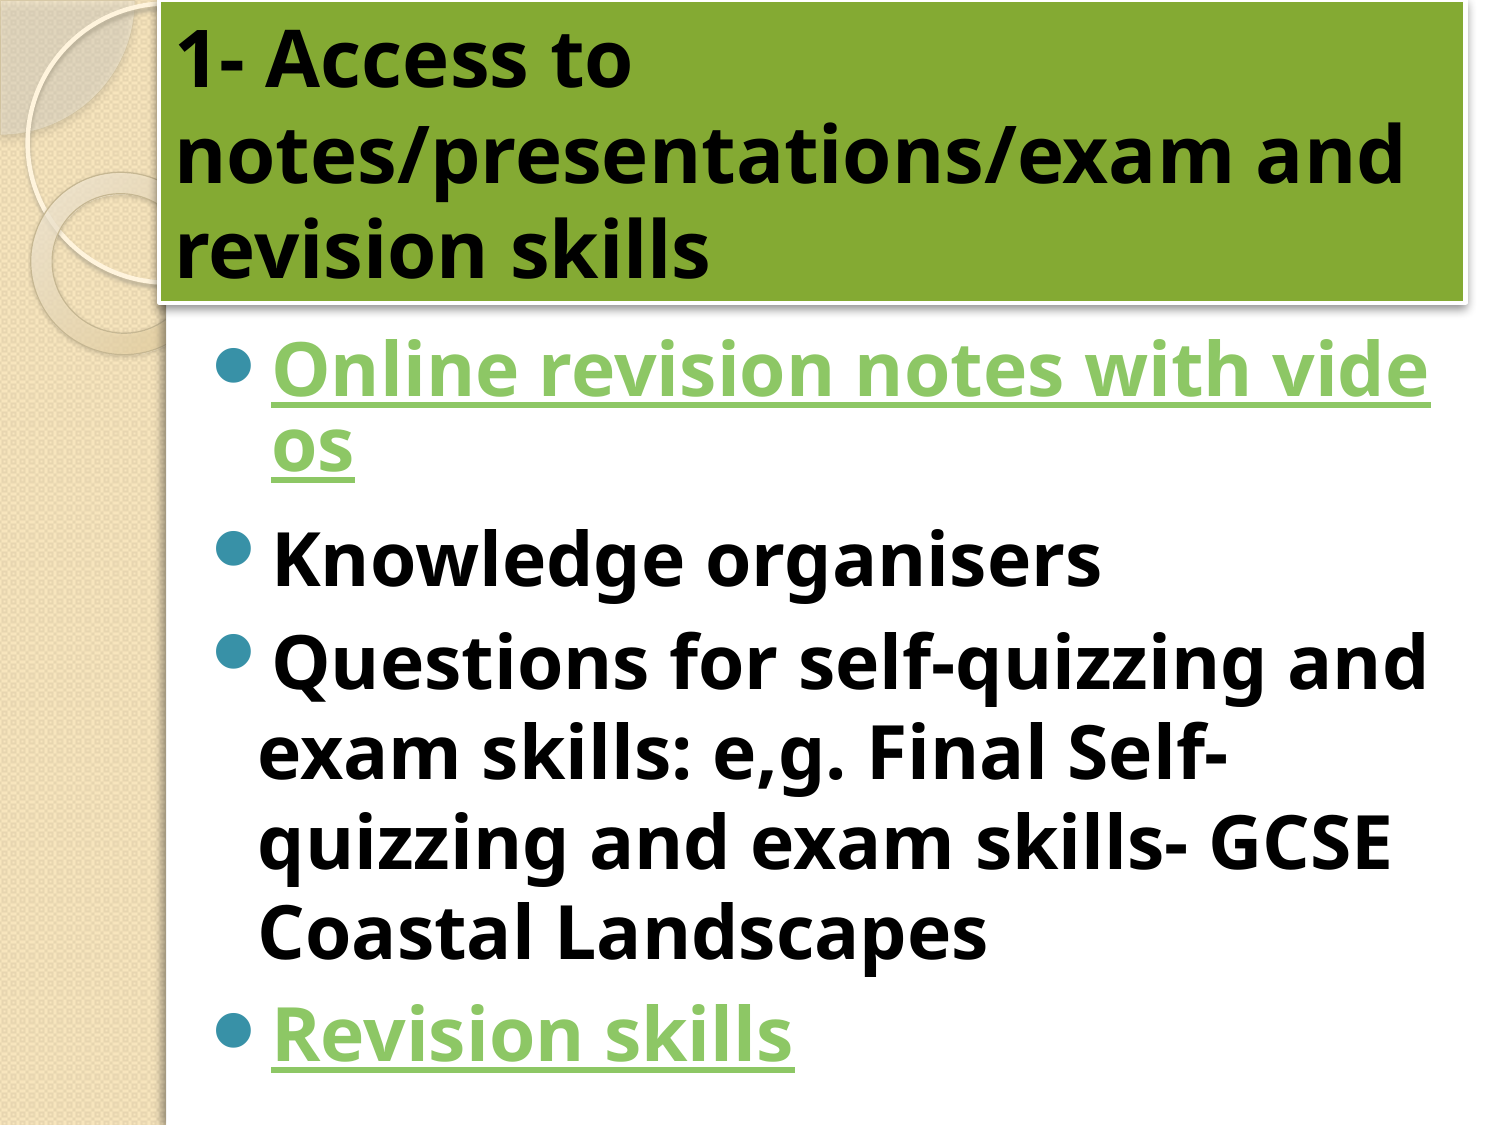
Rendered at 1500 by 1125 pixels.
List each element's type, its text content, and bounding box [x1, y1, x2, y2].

list Online revision notes with videos Knowledge organisers Questions for self-quizzing and exam skills: e,g. Final Self-quizzing and exam skills- GCSE Coastal Landscapes Revision skills [183, 314, 1461, 1048]
title 1- Access to notes/presentations/exam and revision skills [157, 0, 1468, 305]
